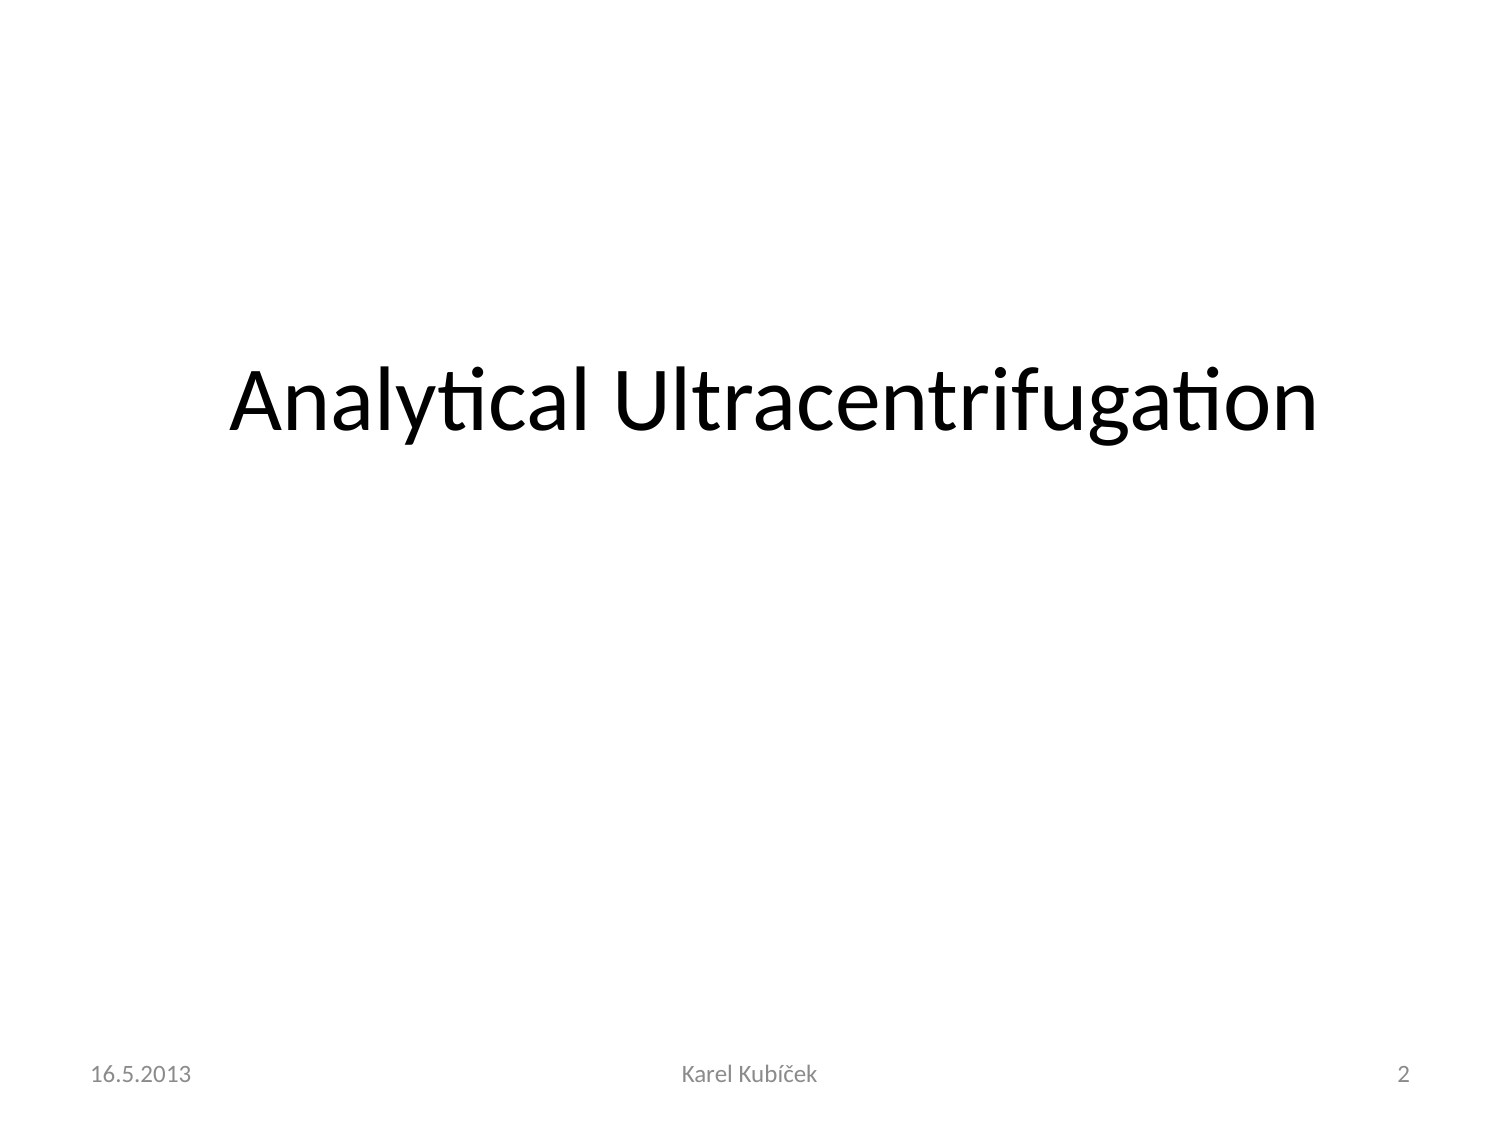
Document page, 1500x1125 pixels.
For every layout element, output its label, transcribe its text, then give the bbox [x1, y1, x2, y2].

title Analytical Ultracentrifugation [150, 249, 1401, 538]
footer Karel Kubíček [512, 1042, 988, 1103]
slide_number 2 [1074, 1042, 1425, 1103]
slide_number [75, 1042, 425, 1103]
